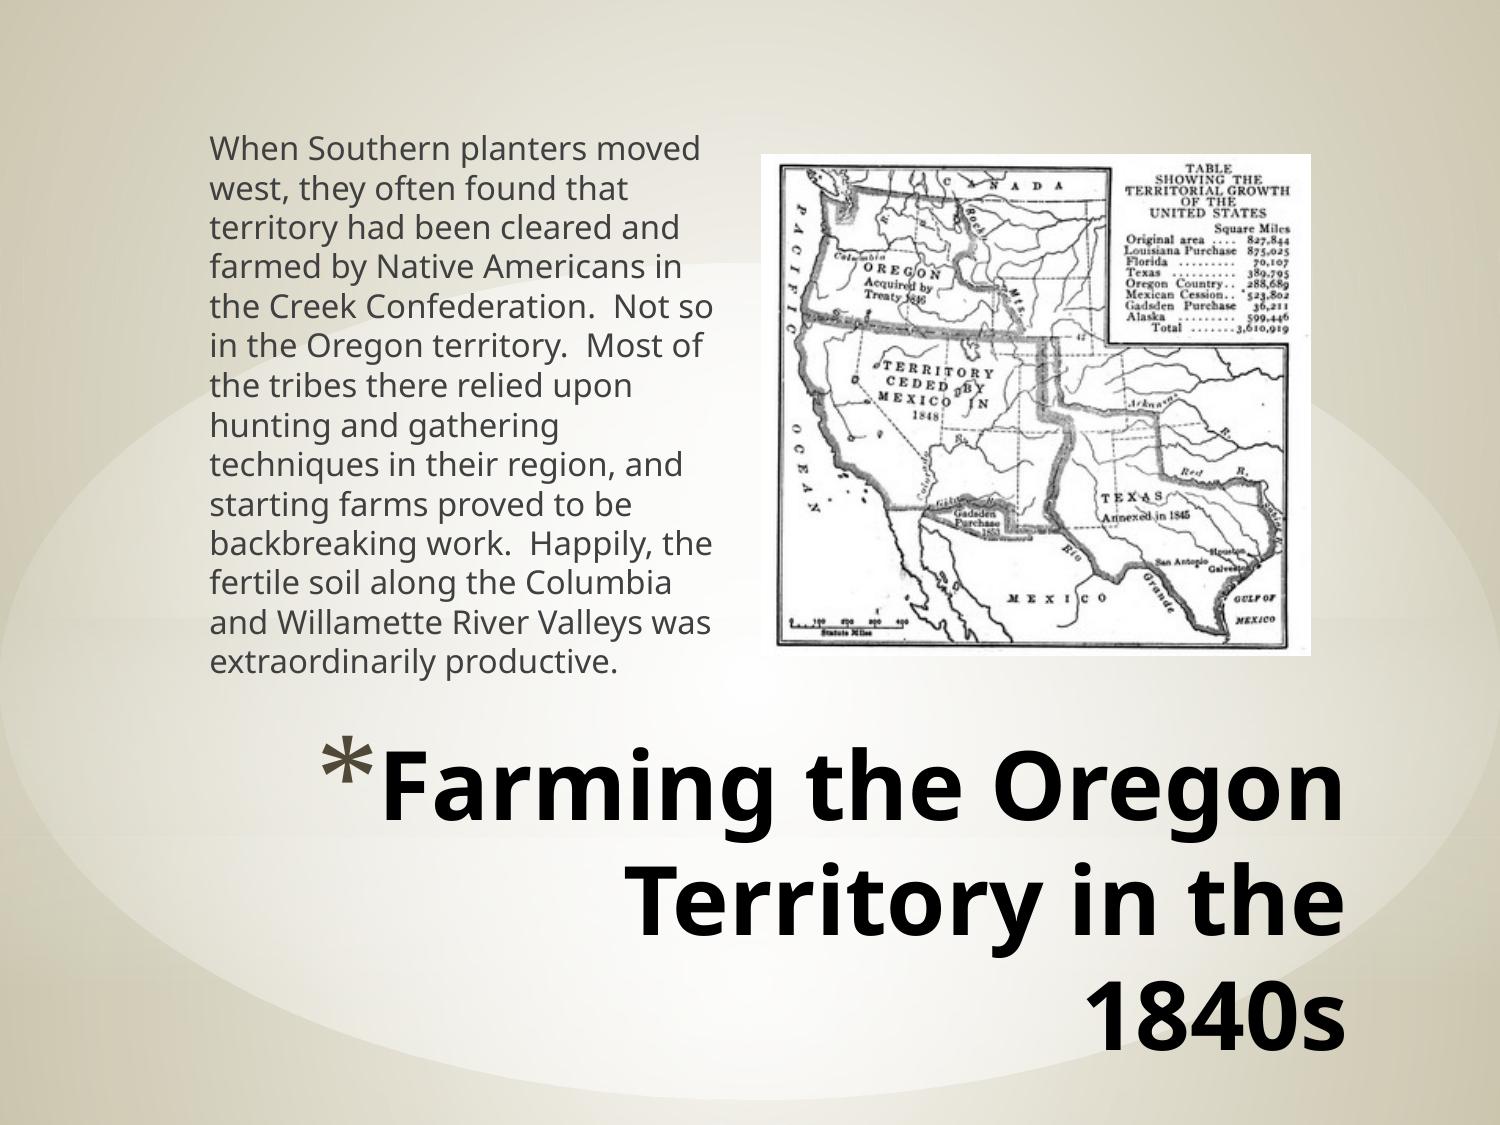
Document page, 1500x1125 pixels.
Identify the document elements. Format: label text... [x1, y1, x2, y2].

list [761, 154, 1312, 656]
list When Southern planters moved west, they often found that territory had been cleared and farmed by Native Americans in the Creek Confederation. Not so in the Oregon territory. Most of the tribes there relied upon hunting and gathering techniques in their region, and starting farms proved to be backbreaking work. Happily, the fertile soil along the Columbia and Willamette River Valleys was extraordinarily productive. [187, 120, 737, 690]
title Farming the Oregon Territory in the 1840s [294, 717, 1363, 905]
